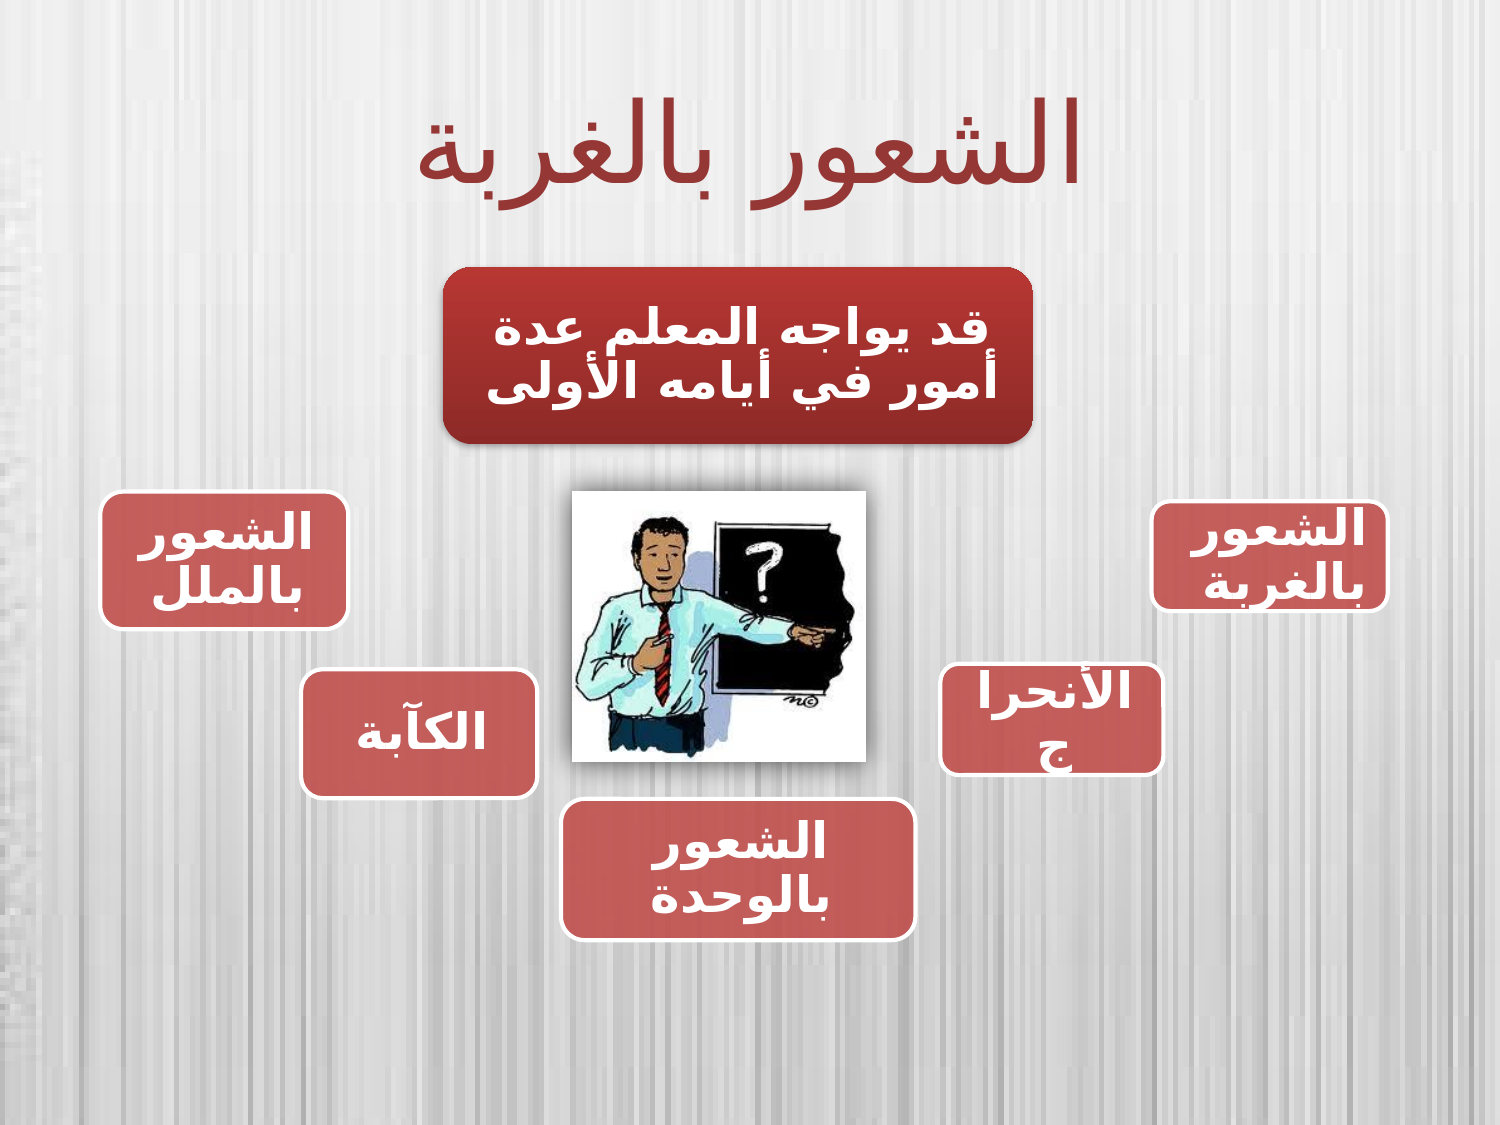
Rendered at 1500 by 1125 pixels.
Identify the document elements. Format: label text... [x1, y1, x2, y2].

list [442, 266, 1034, 445]
title الشعور بالغربة [75, 45, 1425, 233]
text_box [100, 491, 349, 656]
picture [0, 0, 1500, 1125]
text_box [938, 644, 1164, 776]
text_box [300, 668, 538, 799]
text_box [560, 798, 916, 941]
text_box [1151, 491, 1389, 622]
